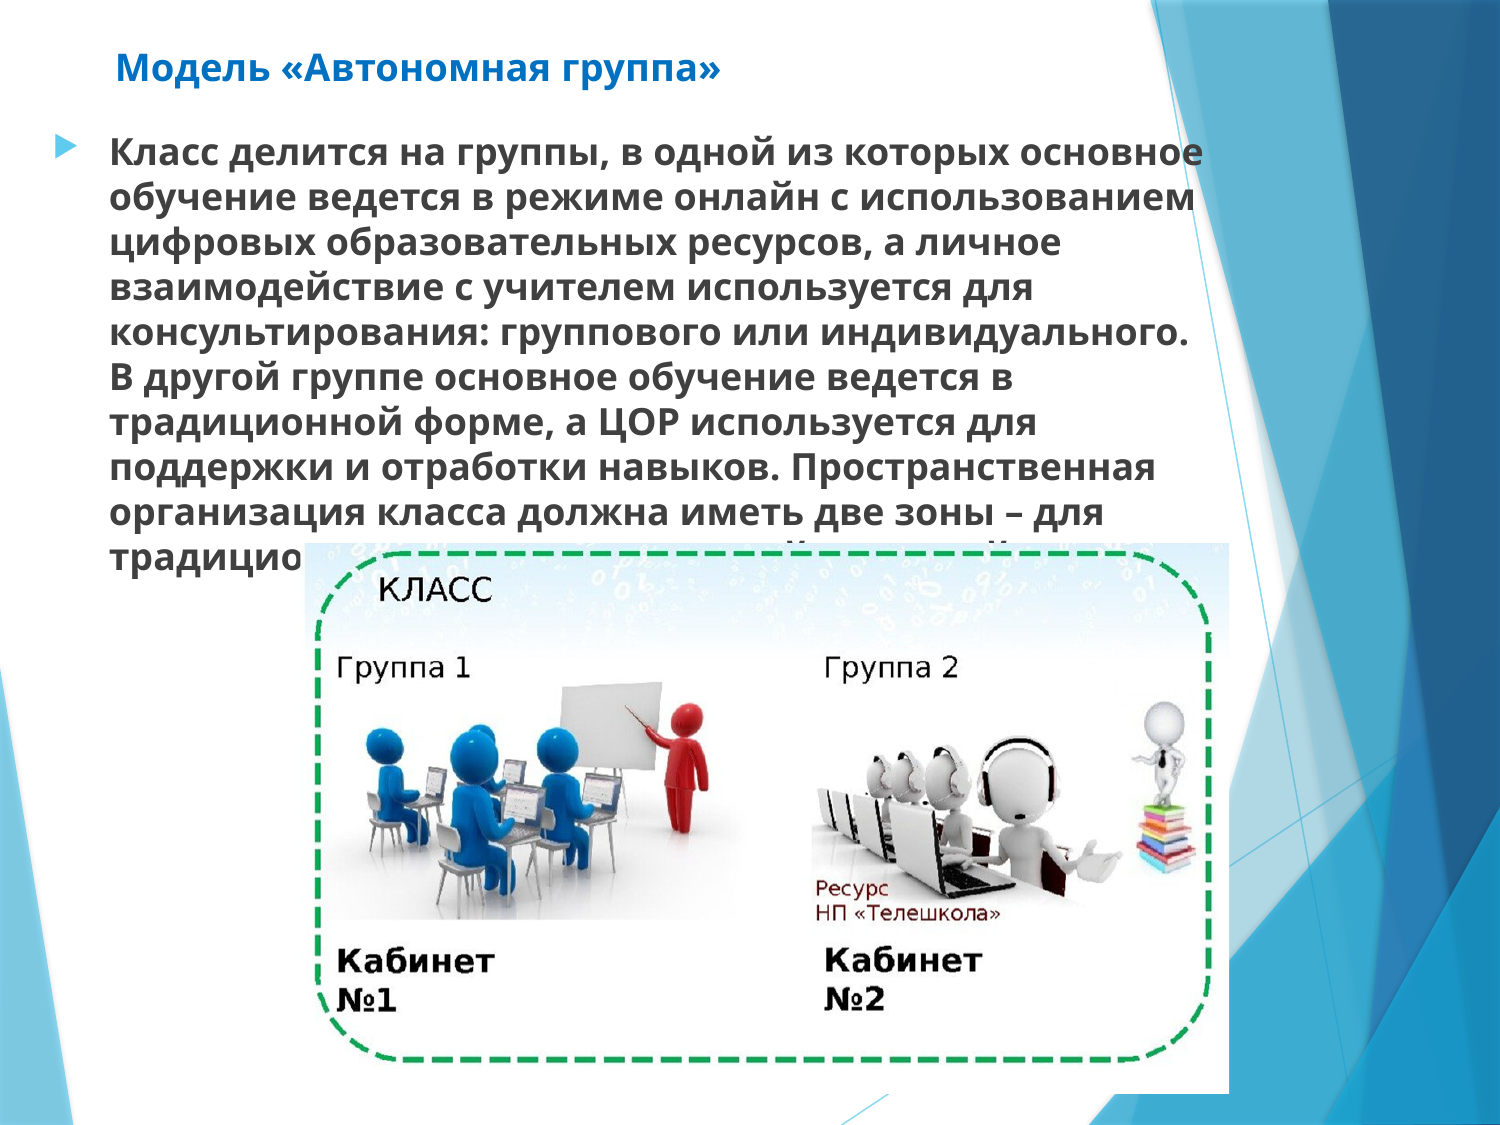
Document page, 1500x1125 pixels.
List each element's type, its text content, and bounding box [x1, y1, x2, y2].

list Класс делится на группы, в одной из которых основное обучение ведется в режиме онлайн с использованием цифровых образовательных ресурсов, а личное взаимодействие с учителем используется для консультирования: группового или индивидуального. В другой группе основное обучение ведется в традиционной форме, а ЦОР используется для поддержки и отработки навыков. Пространственная организация класса должна иметь две зоны – для традиционного урока и зону онлайн-занятий. [37, 120, 1230, 1061]
title Модель «Автономная группа» [99, 35, 1142, 120]
picture [299, 543, 1230, 1095]
